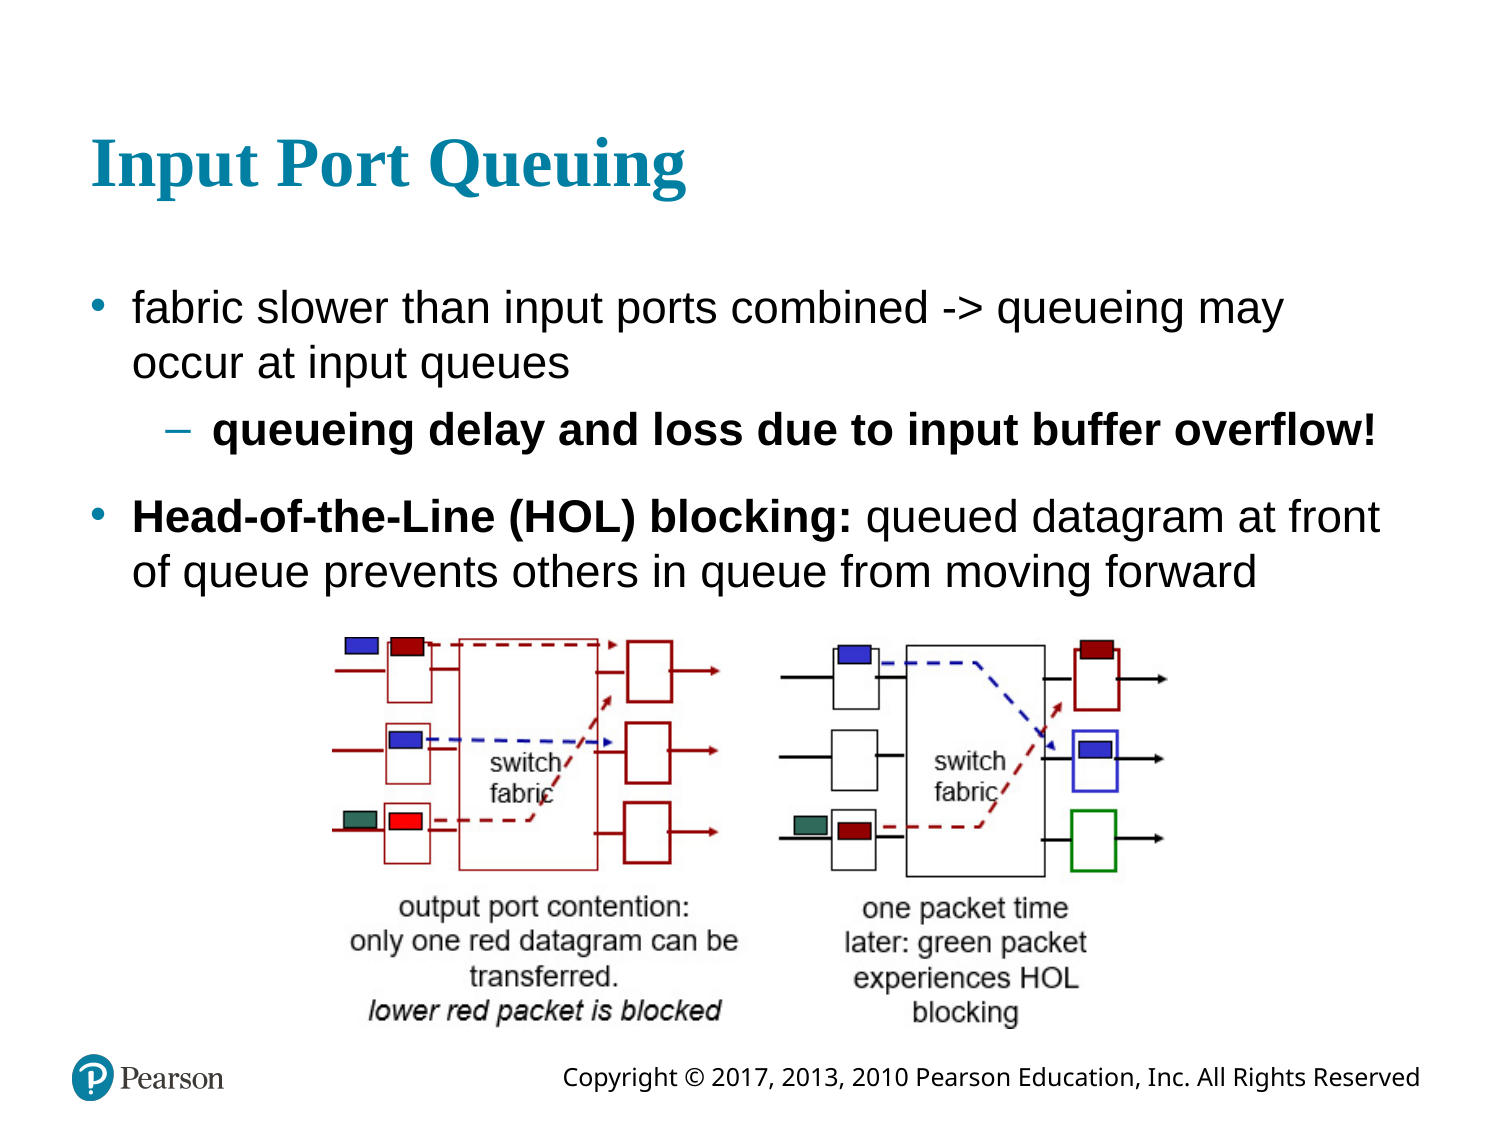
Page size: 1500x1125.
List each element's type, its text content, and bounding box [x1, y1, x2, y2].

title Input Port Queuing [75, 35, 1425, 216]
picture [80, 1063, 106, 1088]
picture [332, 637, 1168, 1030]
picture [72, 1087, 83, 1101]
picture [98, 1054, 224, 1101]
list fabric slower than input ports combined -> queueing may occur at input queues queueing delay and loss due to input buffer overflow! Head-of-the-Line (H O L) blocking: queued datagram at front of queue prevents others in queue from moving forward [75, 262, 1425, 613]
picture [72, 1054, 88, 1070]
